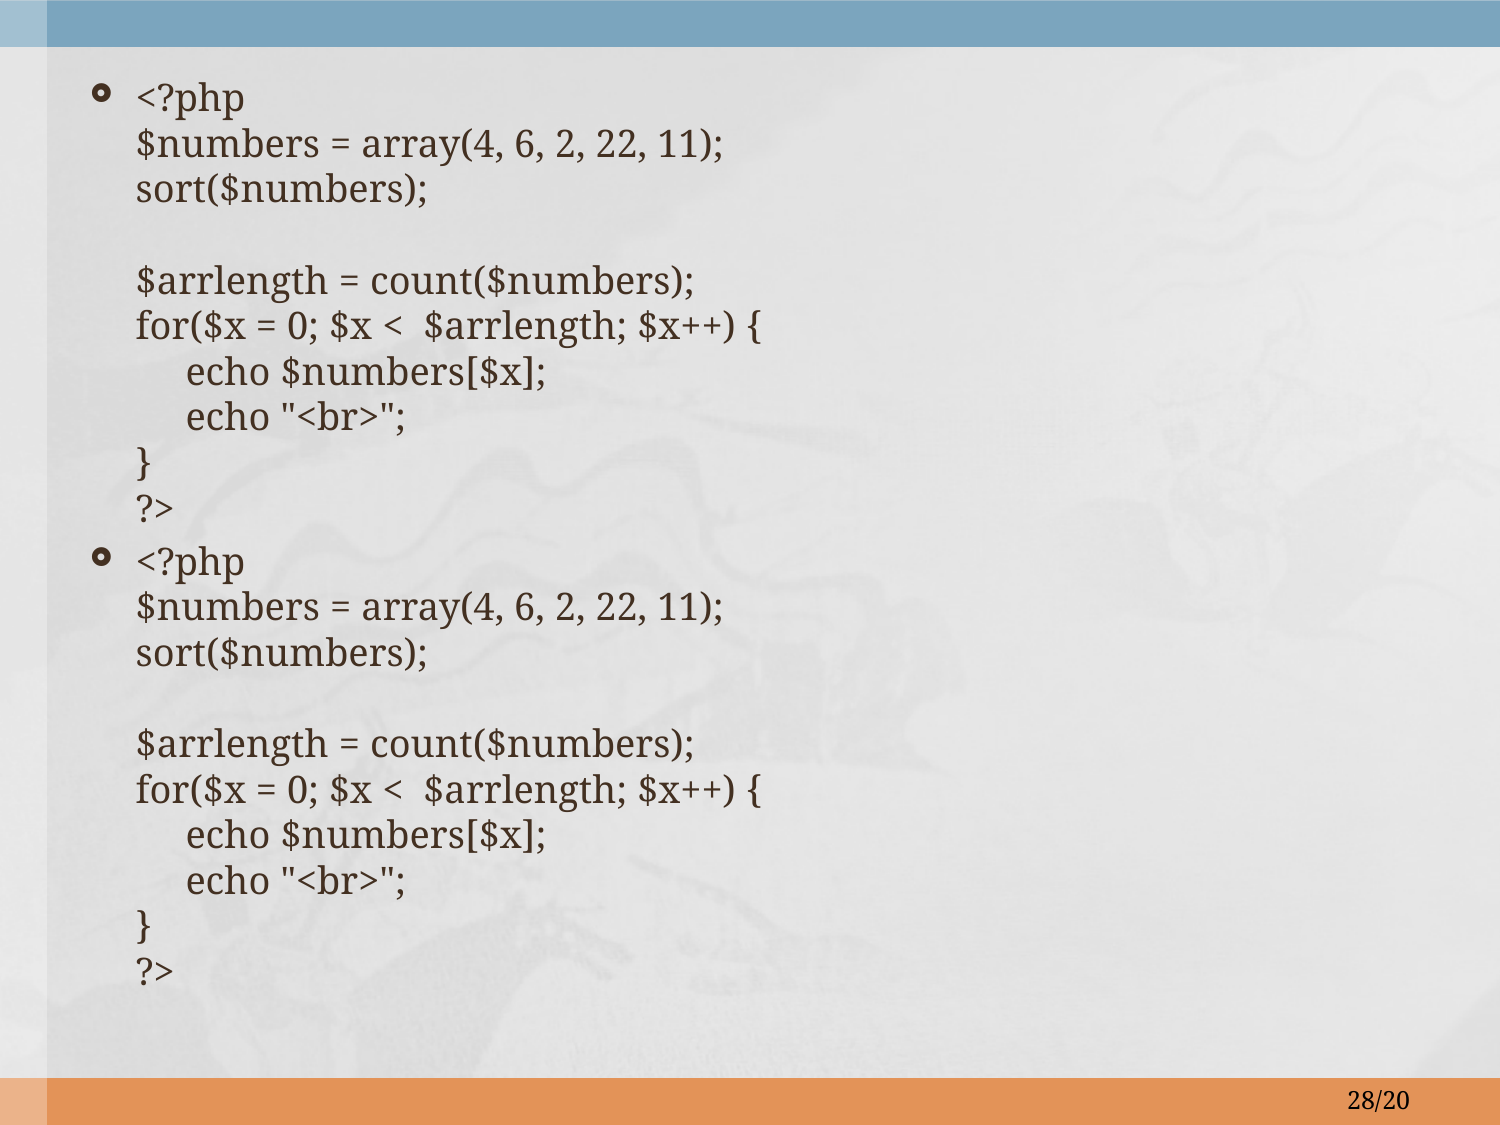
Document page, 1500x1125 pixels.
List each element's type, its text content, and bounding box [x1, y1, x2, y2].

list <?php $numbers = array(4, 6, 2, 22, 11); sort($numbers); $arrlength = count($numbers); for($x = 0; $x < $arrlength; $x++) { echo $numbers[$x]; echo "<br>"; } ?> <?php $numbers = array(4, 6, 2, 22, 11); sort($numbers); $arrlength = count($numbers); for($x = 0; $x < $arrlength; $x++) { echo $numbers[$x]; echo "<br>"; } ?> [75, 66, 1425, 1005]
slide_number 28/20 [1074, 1078, 1425, 1125]
